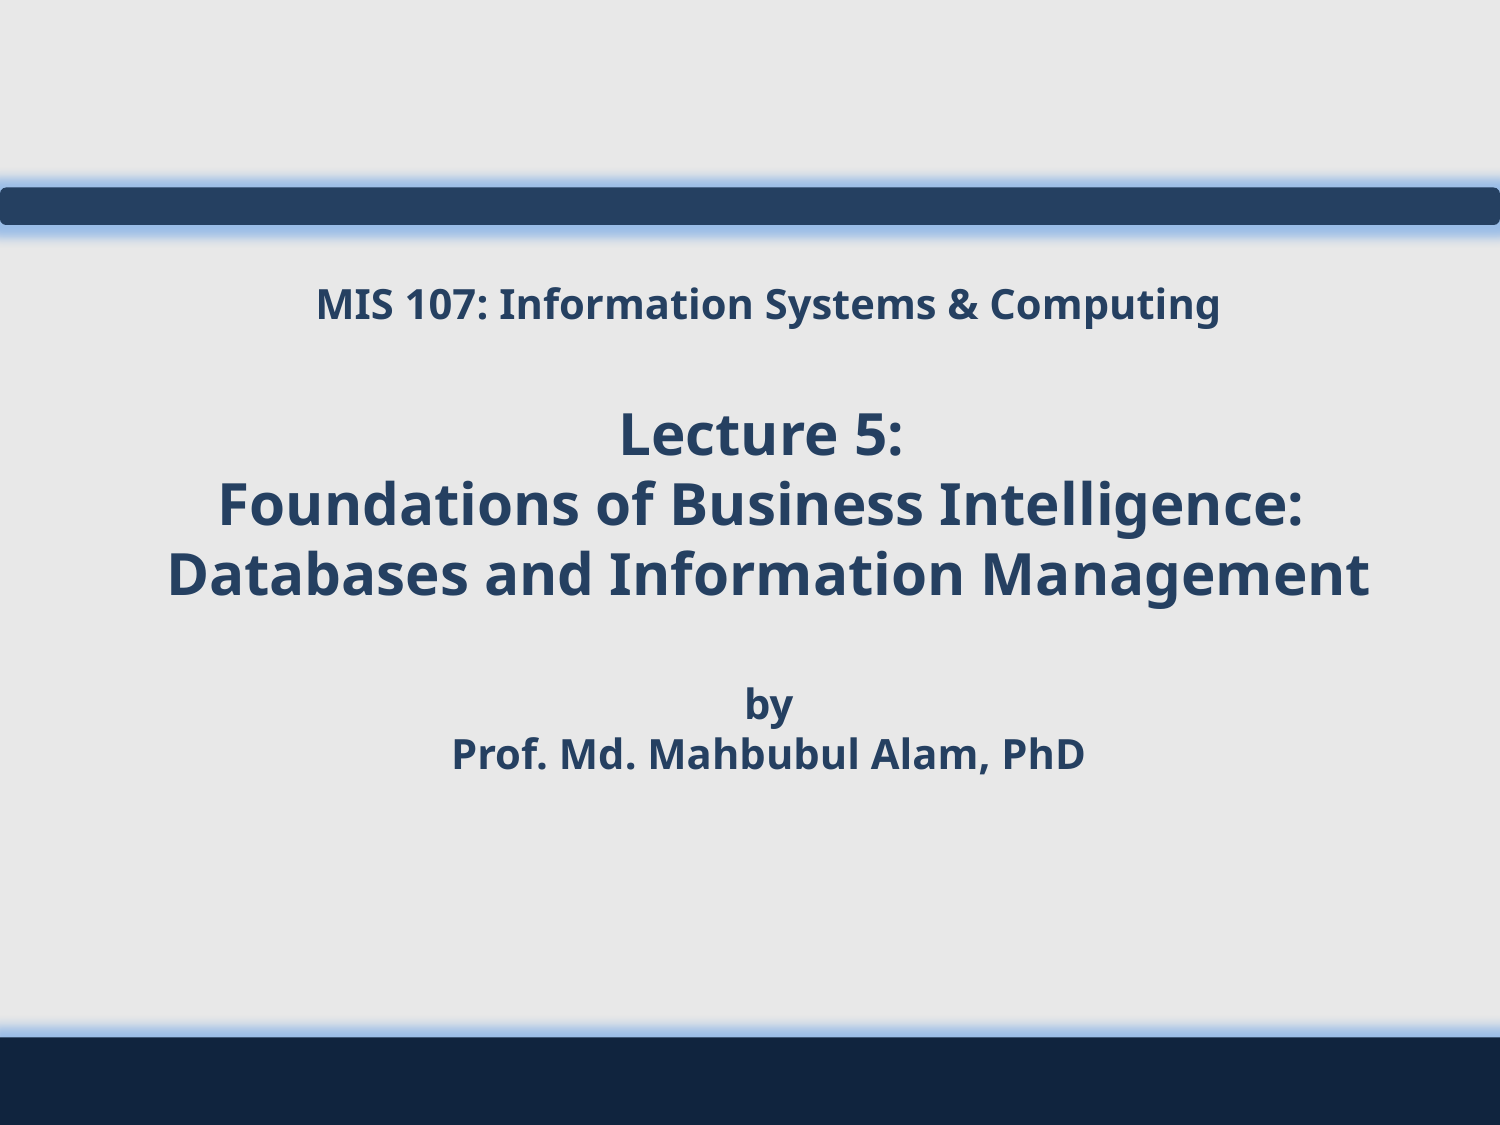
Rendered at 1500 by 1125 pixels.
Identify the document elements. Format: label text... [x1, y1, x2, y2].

title MIS 107: Information Systems & Computing Lecture 5: Foundations of Business Intelligence: Databases and Information Management by Prof. Md. Mahbubul Alam, PhD [112, 274, 1426, 851]
